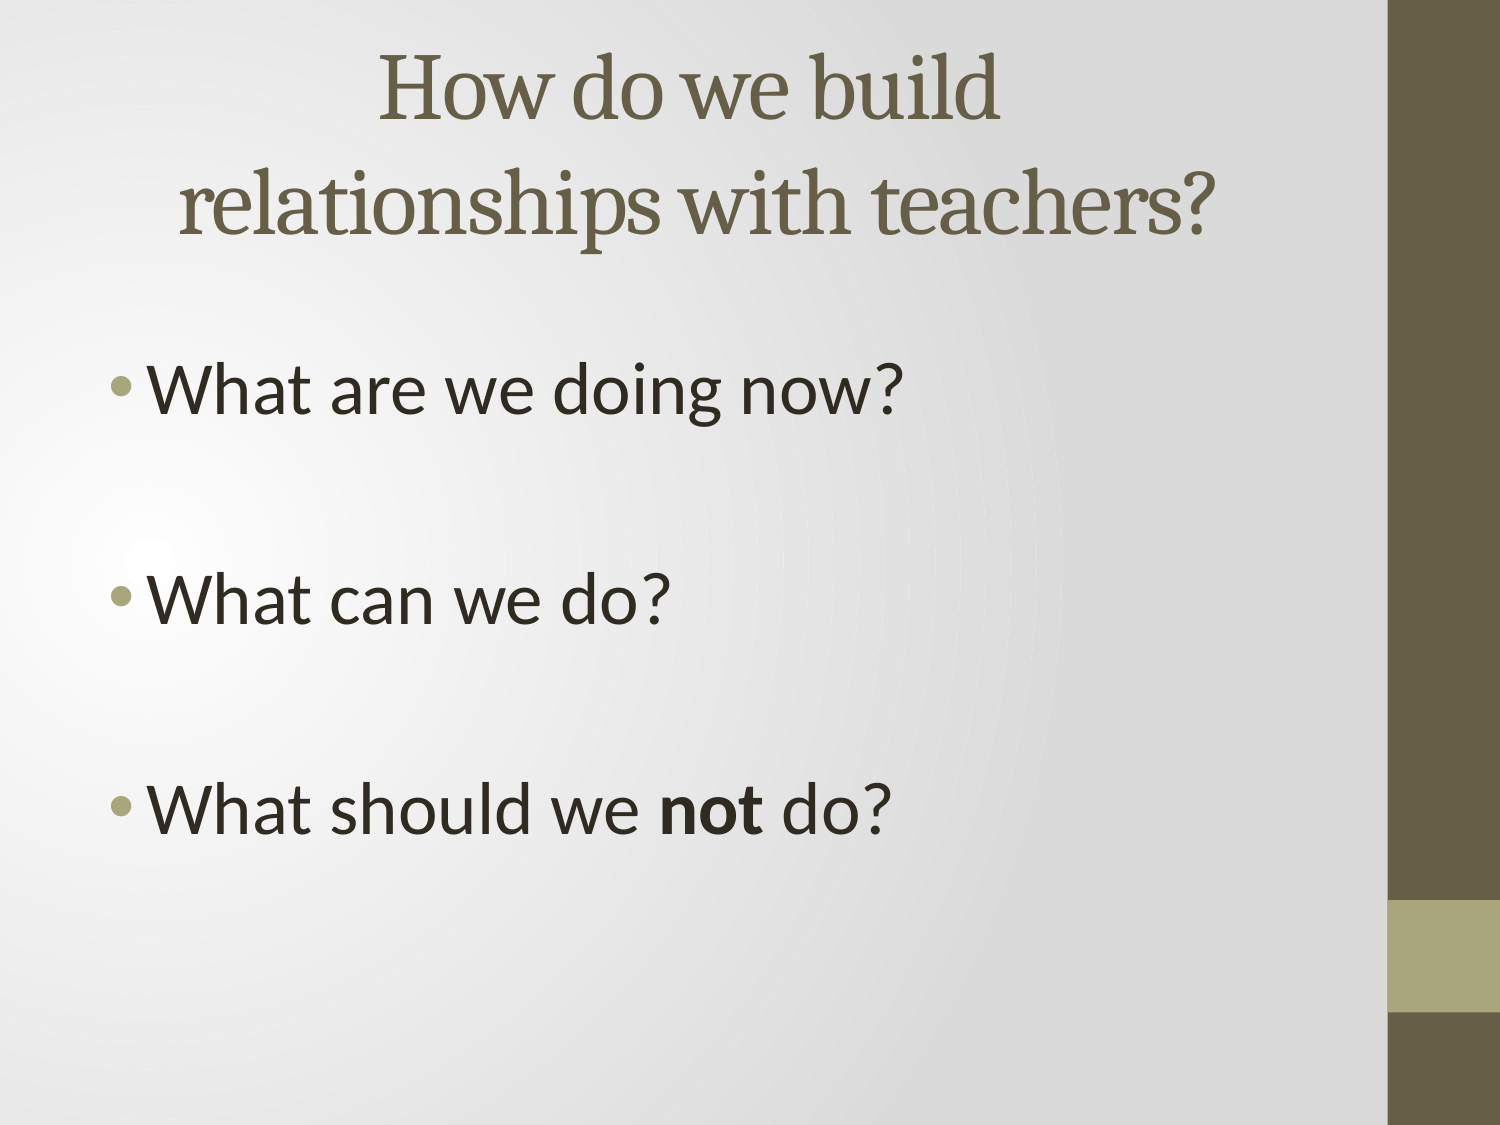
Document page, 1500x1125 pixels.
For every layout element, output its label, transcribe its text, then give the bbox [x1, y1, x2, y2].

list What are we doing now? What can we do? What should we not do? [75, 262, 1325, 1050]
title How do we build relationships with teachers? [75, 45, 1325, 233]
